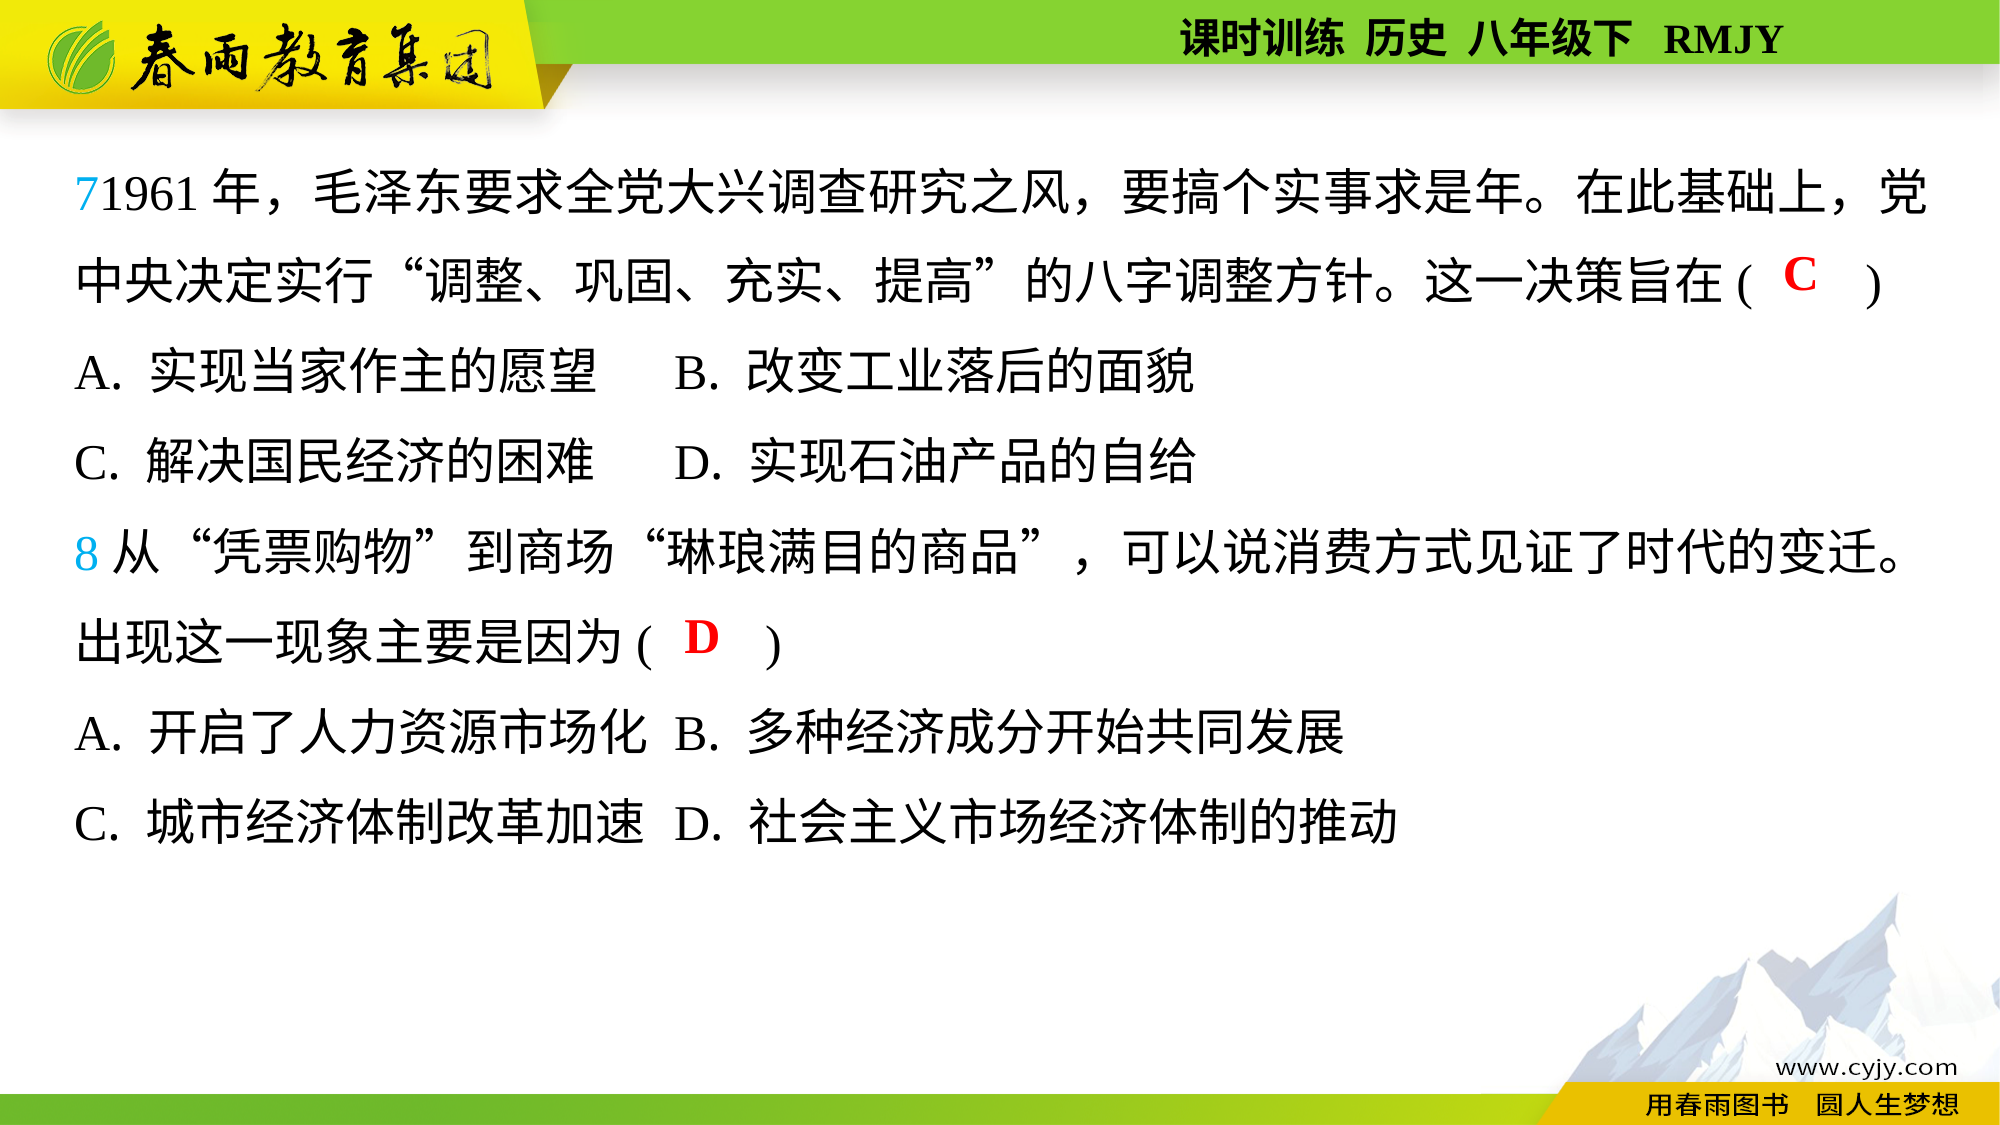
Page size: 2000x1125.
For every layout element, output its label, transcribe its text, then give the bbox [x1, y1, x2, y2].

text_box C [1768, 233, 1834, 308]
picture [0, 0, 2000, 1125]
text_box D [669, 596, 736, 672]
list 71961年，毛泽东要求全党大兴调查研究之风，要搞个实事求是年。在此基础上，党中央决定实行“调整、巩固、充实、提高”的八字调整方针。这一决策旨在( ) A. 实现当家作主的愿望 B. 改变工业落后的面貌 C. 解决国民经济的困难 D. 实现石油产品的自给 8从“凭票购物”到商场“琳琅满目的商品”，可以说消费方式见证了时代的变迁。出现这一现象主要是因为( ) A. 开启了人力资源市场化 B. 多种经济成分开始共同发展 C. 城市经济体制改革加速 D. 社会主义市场经济体制的推动 [59, 122, 1944, 865]
